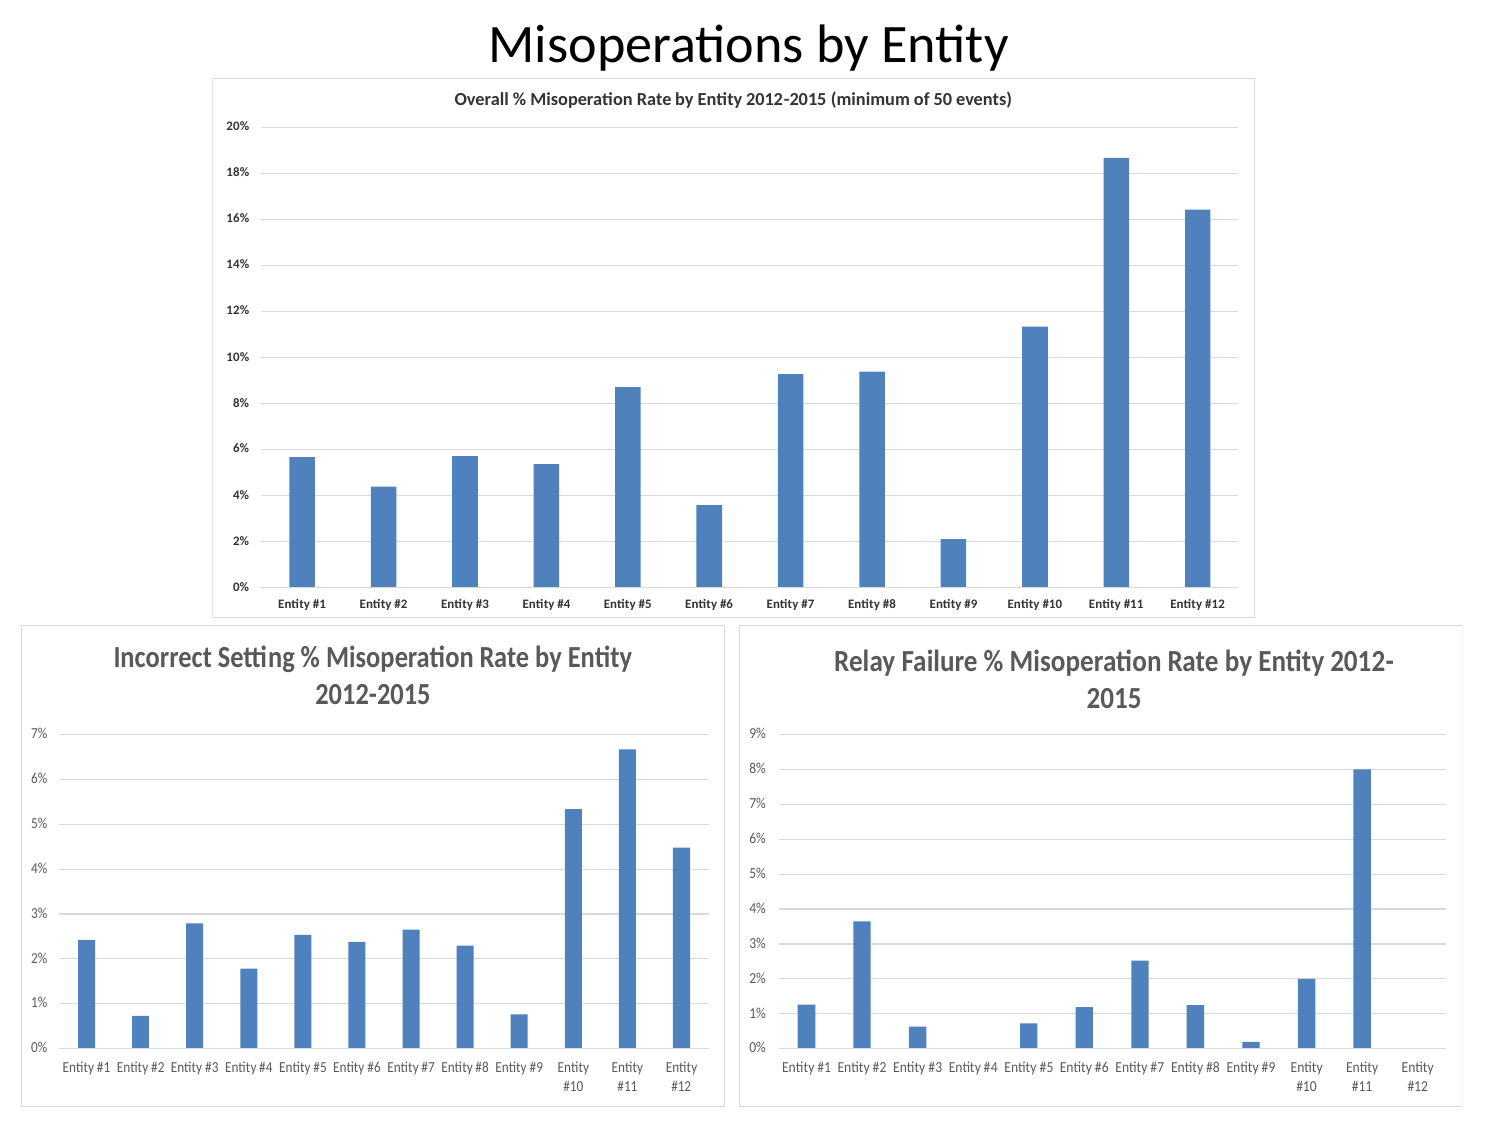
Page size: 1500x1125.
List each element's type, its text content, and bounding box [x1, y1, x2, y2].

picture [212, 77, 1256, 619]
picture [738, 625, 1463, 1108]
picture [20, 624, 726, 1108]
text_box Misoperations by Entity [24, 2, 1473, 78]
